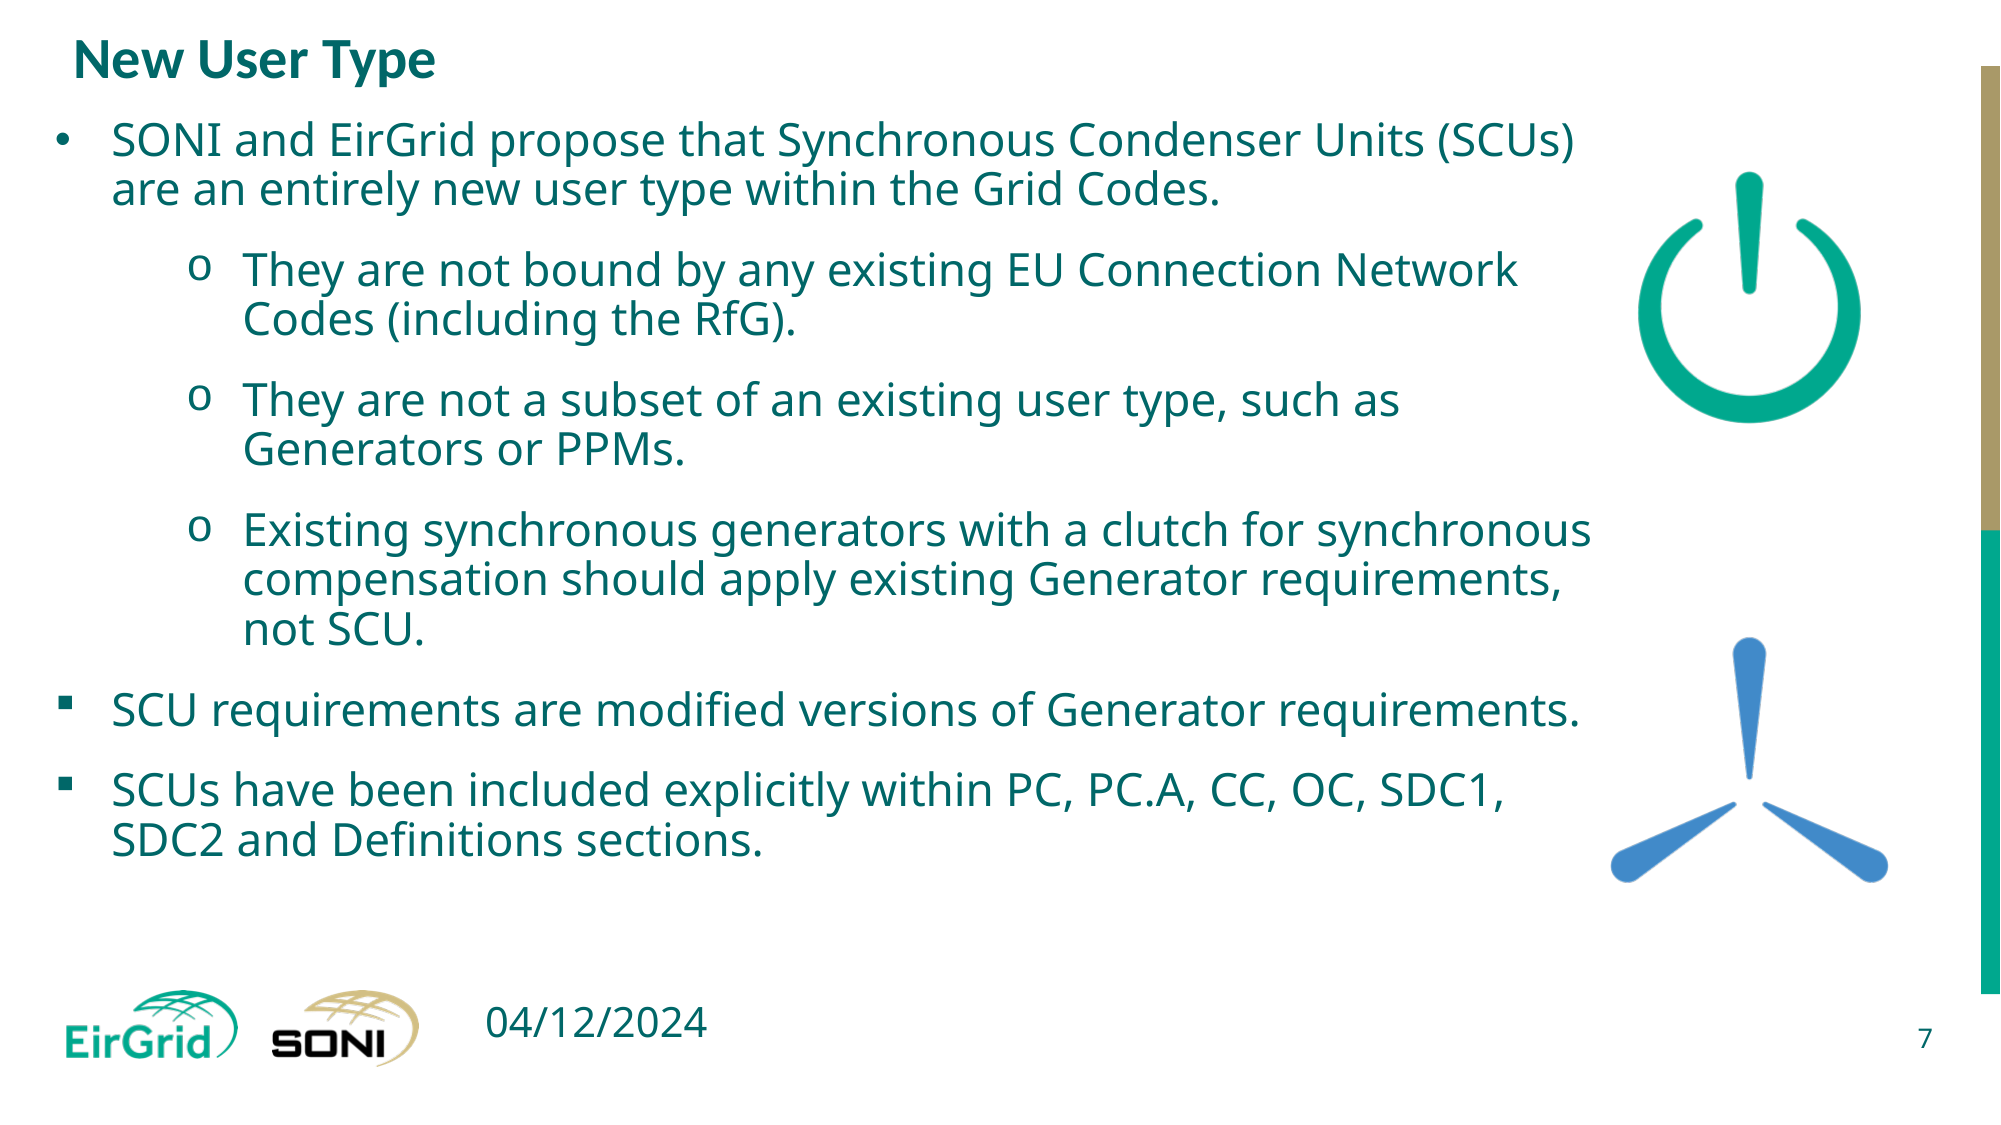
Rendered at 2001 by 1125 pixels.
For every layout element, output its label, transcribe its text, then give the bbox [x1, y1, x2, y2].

slide_number 7 [1858, 992, 1933, 1059]
picture [66, 990, 238, 1059]
text_box 04/12/2024 [485, 1001, 847, 1059]
title New User Type [73, 28, 1426, 116]
list SONI and EirGrid propose that Synchronous Condenser Units (SCUs) are an entirely new user type within the Grid Codes. They are not bound by any existing EU Connection Network Codes (including the RfG). They are not a subset of an existing user type, such as Generators or PPMs. Existing synchronous generators with a clutch for synchronous compensation should apply existing Generator requirements, not SCU. SCU requirements are modified versions of Generator requirements. SCUs have been included explicitly within PC, PC.A, CC, OC, SDC1, SDC2 and Definitions sections. [54, 116, 1614, 805]
picture [272, 990, 419, 1067]
picture [1518, 66, 1981, 992]
